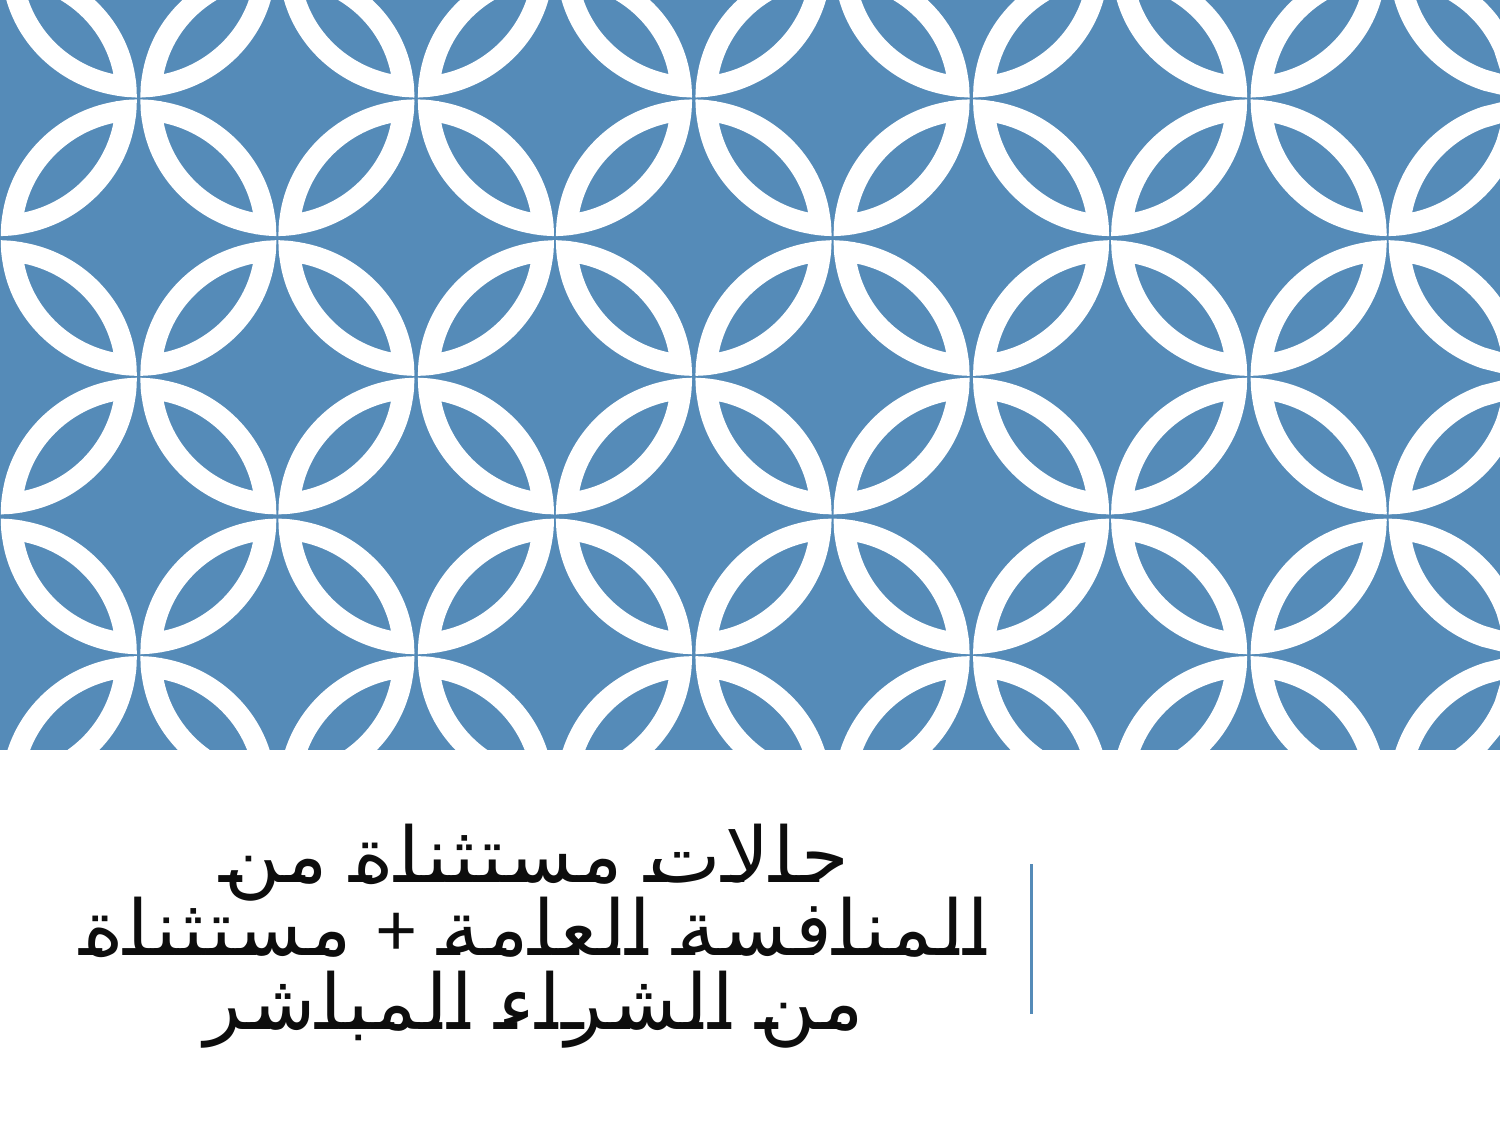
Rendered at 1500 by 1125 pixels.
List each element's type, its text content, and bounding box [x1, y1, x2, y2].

title حالات مستثناة من المنافسة العامة + مستثناة من الشراء المباشر [56, 813, 1013, 1054]
